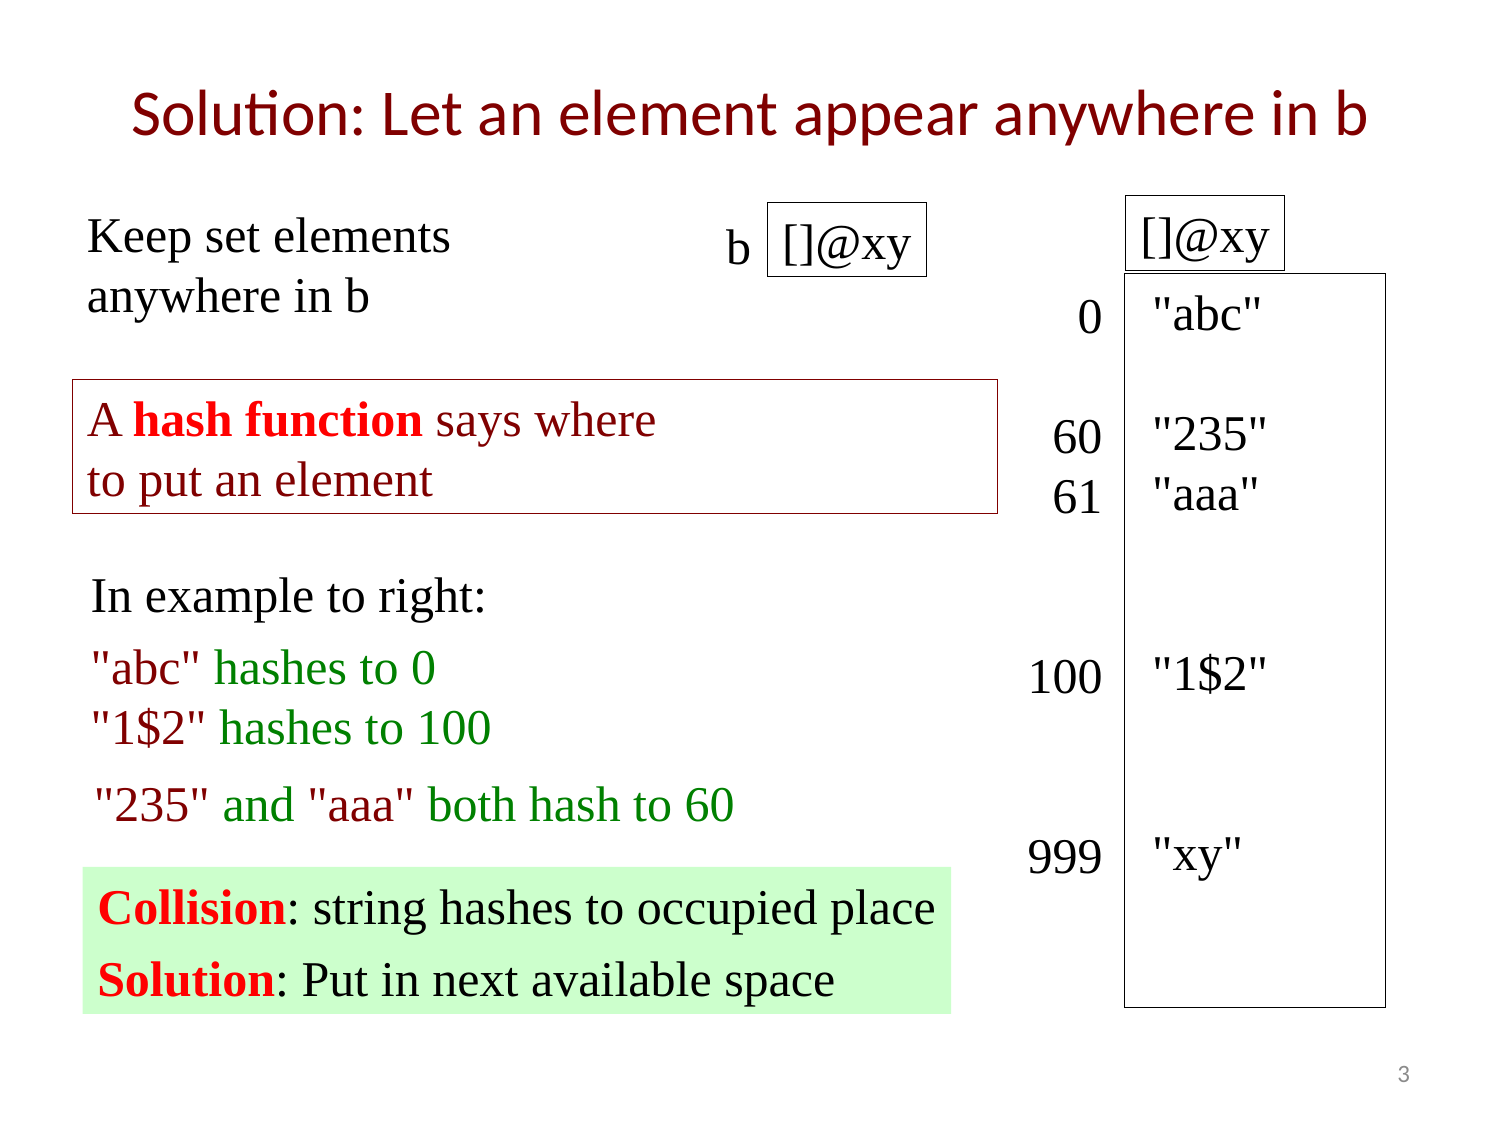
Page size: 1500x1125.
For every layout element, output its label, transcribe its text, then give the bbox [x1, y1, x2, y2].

slide_number 3 [1074, 1042, 1425, 1103]
text_box b [711, 207, 767, 282]
text_box []@xy [767, 202, 927, 277]
title Solution: Let an element appear anywhere in b [112, 61, 1388, 157]
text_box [76, 764, 956, 1016]
text_box "abc" "235" "aaa" "1$2" "xy" [1124, 273, 1386, 1008]
text_box []@xy [1125, 195, 1285, 271]
text_box In example to right: "abc" hashes to 0 "1$2" hashes to 100 [75, 554, 507, 762]
text_box 0 60 61 100 999 [1002, 276, 1118, 892]
text_box Keep set elements anywhere in b [72, 195, 490, 331]
text_box A hash function says where to put an element [72, 379, 998, 514]
